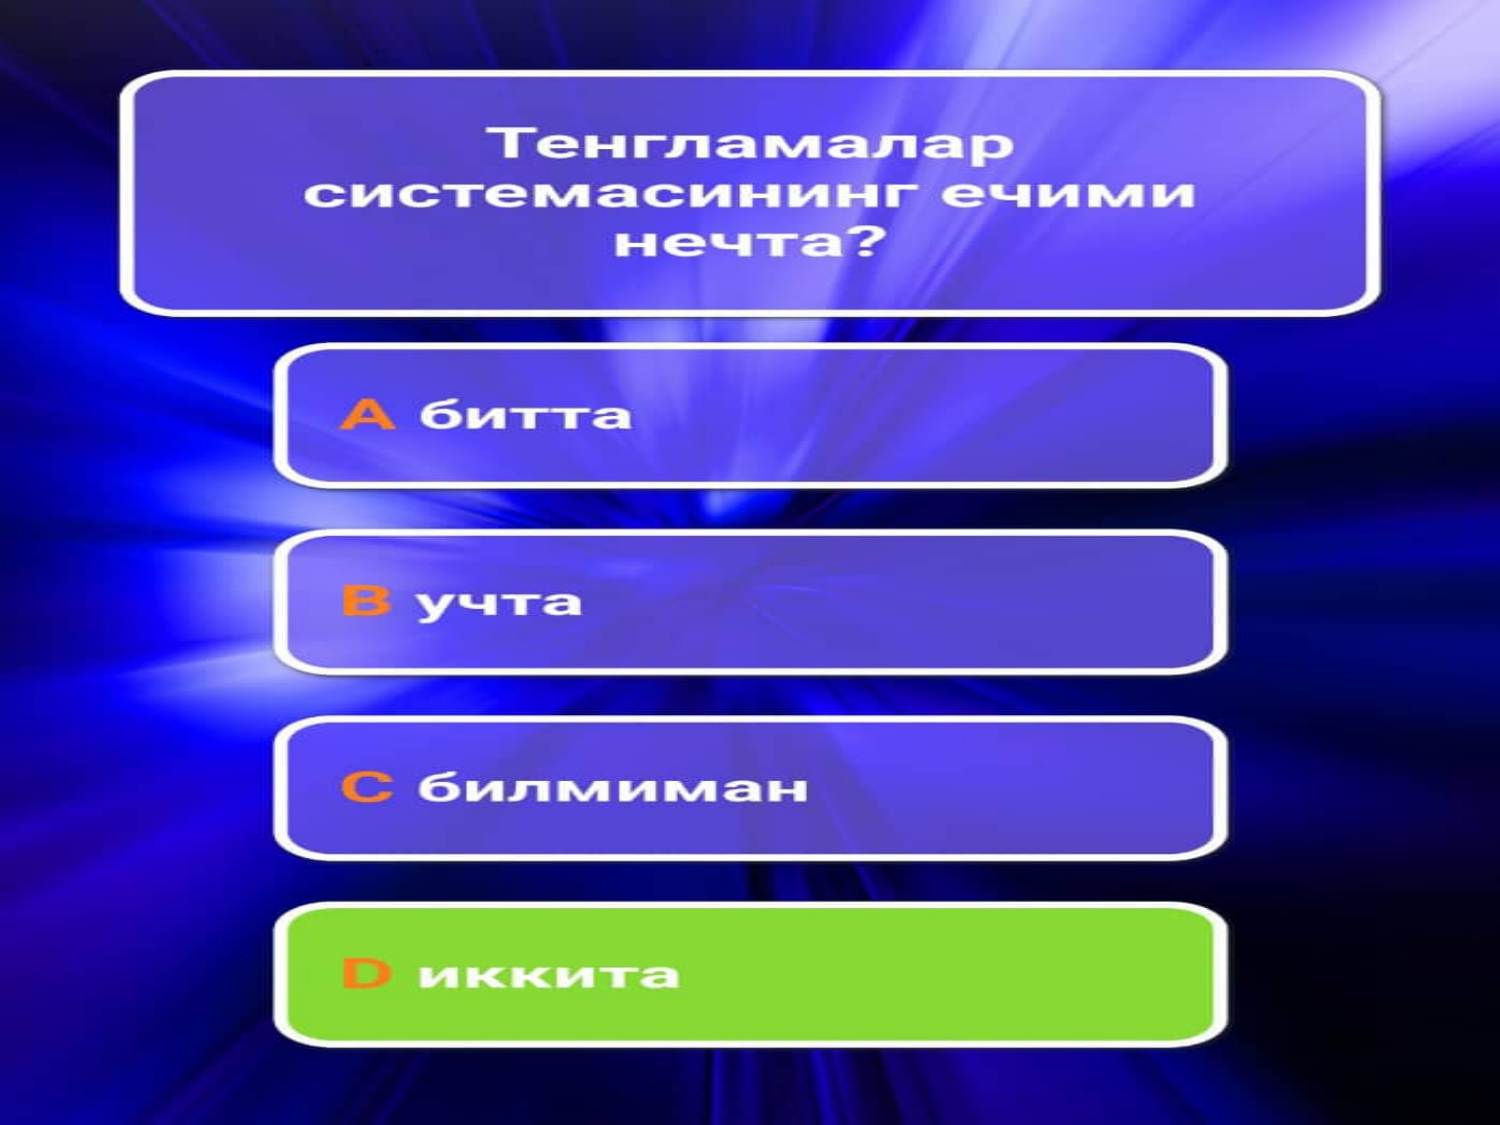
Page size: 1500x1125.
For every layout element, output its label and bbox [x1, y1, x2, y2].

list [0, 0, 1500, 1125]
